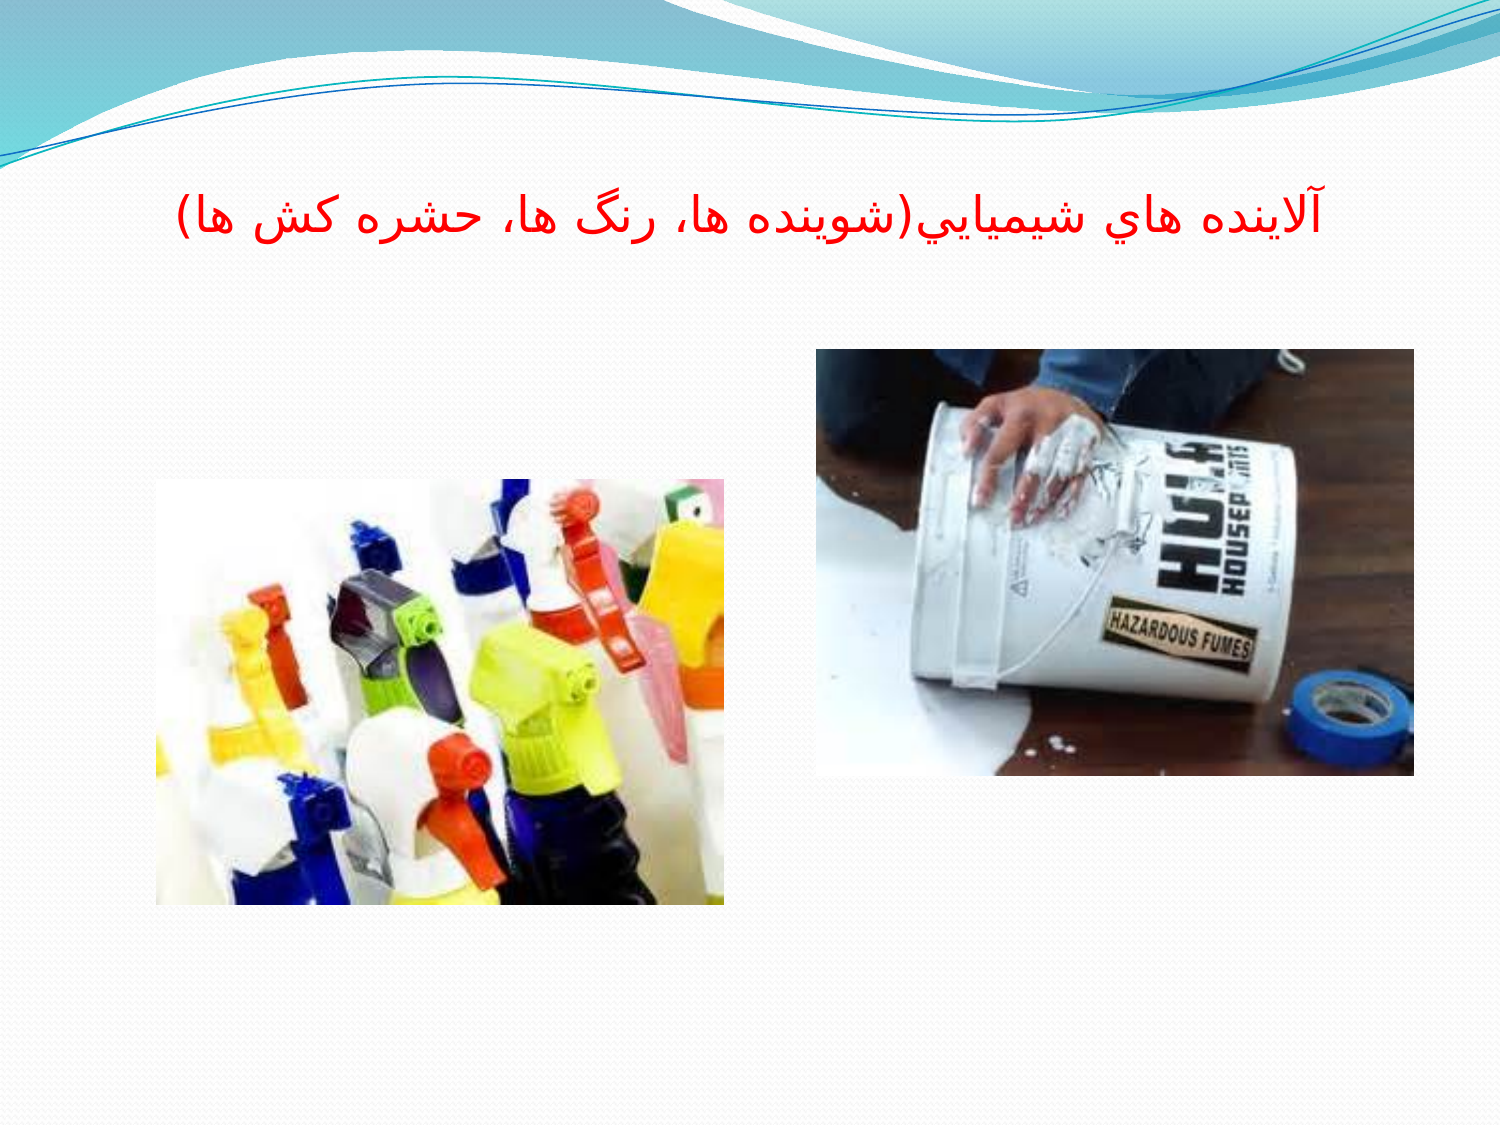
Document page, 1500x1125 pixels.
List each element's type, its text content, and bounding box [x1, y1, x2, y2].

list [816, 349, 1414, 776]
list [156, 478, 724, 906]
title آلاينده هاي شيميايي(شوينده ها، رنگ ها، حشره كش ها) [75, 115, 1425, 303]
